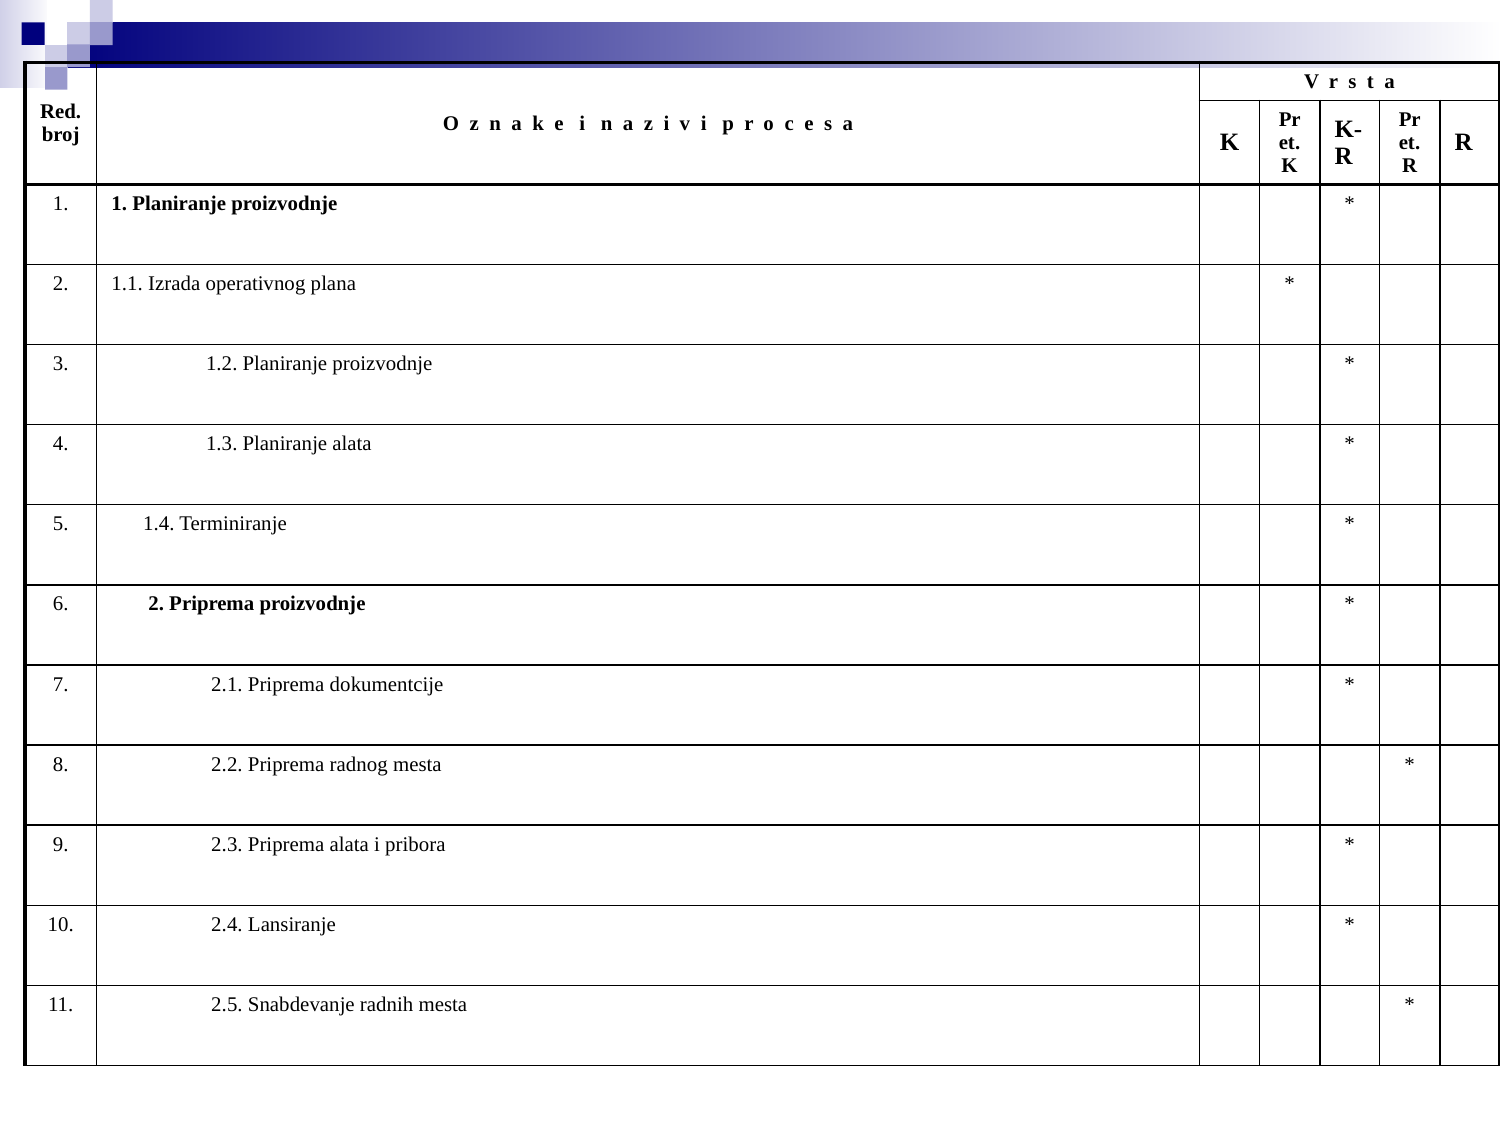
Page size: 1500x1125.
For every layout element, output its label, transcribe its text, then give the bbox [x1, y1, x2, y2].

table_cell [1441, 345, 1498, 424]
table_cell [1441, 186, 1498, 264]
table_header V r s t a [1200, 64, 1498, 100]
table_cell [1441, 826, 1498, 905]
table_cell [1260, 666, 1319, 744]
table_cell [1200, 505, 1259, 584]
table_header Red. broj [27, 64, 96, 183]
table_cell Pret. K [1260, 101, 1319, 183]
table_cell [1441, 986, 1498, 1065]
table_cell 5. [27, 505, 96, 584]
table_cell 3. [27, 345, 96, 424]
table_cell * [1380, 746, 1439, 824]
table_cell [1260, 986, 1319, 1065]
table_cell [1200, 826, 1259, 905]
table_cell [1441, 666, 1498, 744]
table_cell 7. [27, 666, 96, 744]
table_cell * [1321, 186, 1379, 264]
table_cell * [1321, 345, 1379, 424]
table_cell [1200, 186, 1259, 264]
table_cell [1441, 505, 1498, 584]
table_cell [1260, 586, 1319, 664]
table_cell [1200, 425, 1259, 504]
table_cell [1200, 906, 1259, 985]
table_cell R [1441, 101, 1498, 183]
table_cell [1380, 265, 1439, 344]
table_cell * [1321, 826, 1379, 905]
table_cell 1. [27, 186, 96, 264]
table_cell [1260, 186, 1319, 264]
table_cell [1200, 586, 1259, 664]
table_cell [1380, 586, 1439, 664]
table_cell [1200, 746, 1259, 824]
table_cell K [1200, 101, 1259, 183]
table_cell * [1321, 425, 1379, 504]
table_cell [1321, 746, 1379, 824]
table_cell * [1321, 666, 1379, 744]
table_cell [1260, 425, 1319, 504]
table_cell Pret. R [1380, 101, 1439, 183]
table_cell * [1321, 586, 1379, 664]
table_cell [1260, 826, 1319, 905]
table_cell [1200, 345, 1259, 424]
table_cell [1260, 746, 1319, 824]
table_cell 1.2. Planiranje proizvodnje [97, 345, 1199, 424]
table_cell [1441, 425, 1498, 504]
table_cell 2. Priprema proizvodnje [97, 586, 1199, 664]
table_cell [1260, 906, 1319, 985]
table_cell * [1321, 906, 1379, 985]
table_cell [1380, 826, 1439, 905]
table_cell [1441, 265, 1498, 344]
table_cell 11. [27, 986, 96, 1065]
table_cell 2.1. Priprema dokumentcije [97, 666, 1199, 744]
table_cell 2. [27, 265, 96, 344]
table_cell 2.4. Lansiranje [97, 906, 1199, 985]
table_cell * [1380, 986, 1439, 1065]
table_cell [1260, 345, 1319, 424]
table_cell [1441, 746, 1498, 824]
table_cell 1.4. Terminiranje [97, 505, 1199, 584]
table_cell 10. [27, 906, 96, 985]
table_cell [1321, 986, 1379, 1065]
table_cell 1.1. Izrada operativnog plana [97, 265, 1199, 344]
table_cell [1321, 265, 1379, 344]
table_cell 1.3. Planiranje alata [97, 425, 1199, 504]
table_cell [1380, 425, 1439, 504]
table_cell [1380, 666, 1439, 744]
table_cell [1380, 906, 1439, 985]
table_cell [1200, 986, 1259, 1065]
table_cell 8. [27, 746, 96, 824]
table_cell K-R [1321, 101, 1379, 183]
table_cell [1260, 505, 1319, 584]
table_cell 4. [27, 425, 96, 504]
table_cell 2.3. Priprema alata i pribora [97, 826, 1199, 905]
table_cell [1200, 666, 1259, 744]
table_cell [1380, 505, 1439, 584]
table_cell [1380, 345, 1439, 424]
table_cell [1441, 906, 1498, 985]
table_cell * [1260, 265, 1319, 344]
table_cell 2.2. Priprema radnog mesta [97, 746, 1199, 824]
table_cell * [1321, 505, 1379, 584]
table_cell 6. [27, 586, 96, 664]
table_cell [1200, 265, 1259, 344]
table_header O z n a k e i n a z i v i p r o c e s a [97, 64, 1199, 183]
table_cell [1441, 586, 1498, 664]
table_cell [1380, 186, 1439, 264]
table_cell 2.5. Snabdevanje radnih mesta [97, 986, 1199, 1065]
table_cell 9. [27, 826, 96, 905]
table_cell 1. Planiranje proizvodnje [97, 186, 1199, 264]
